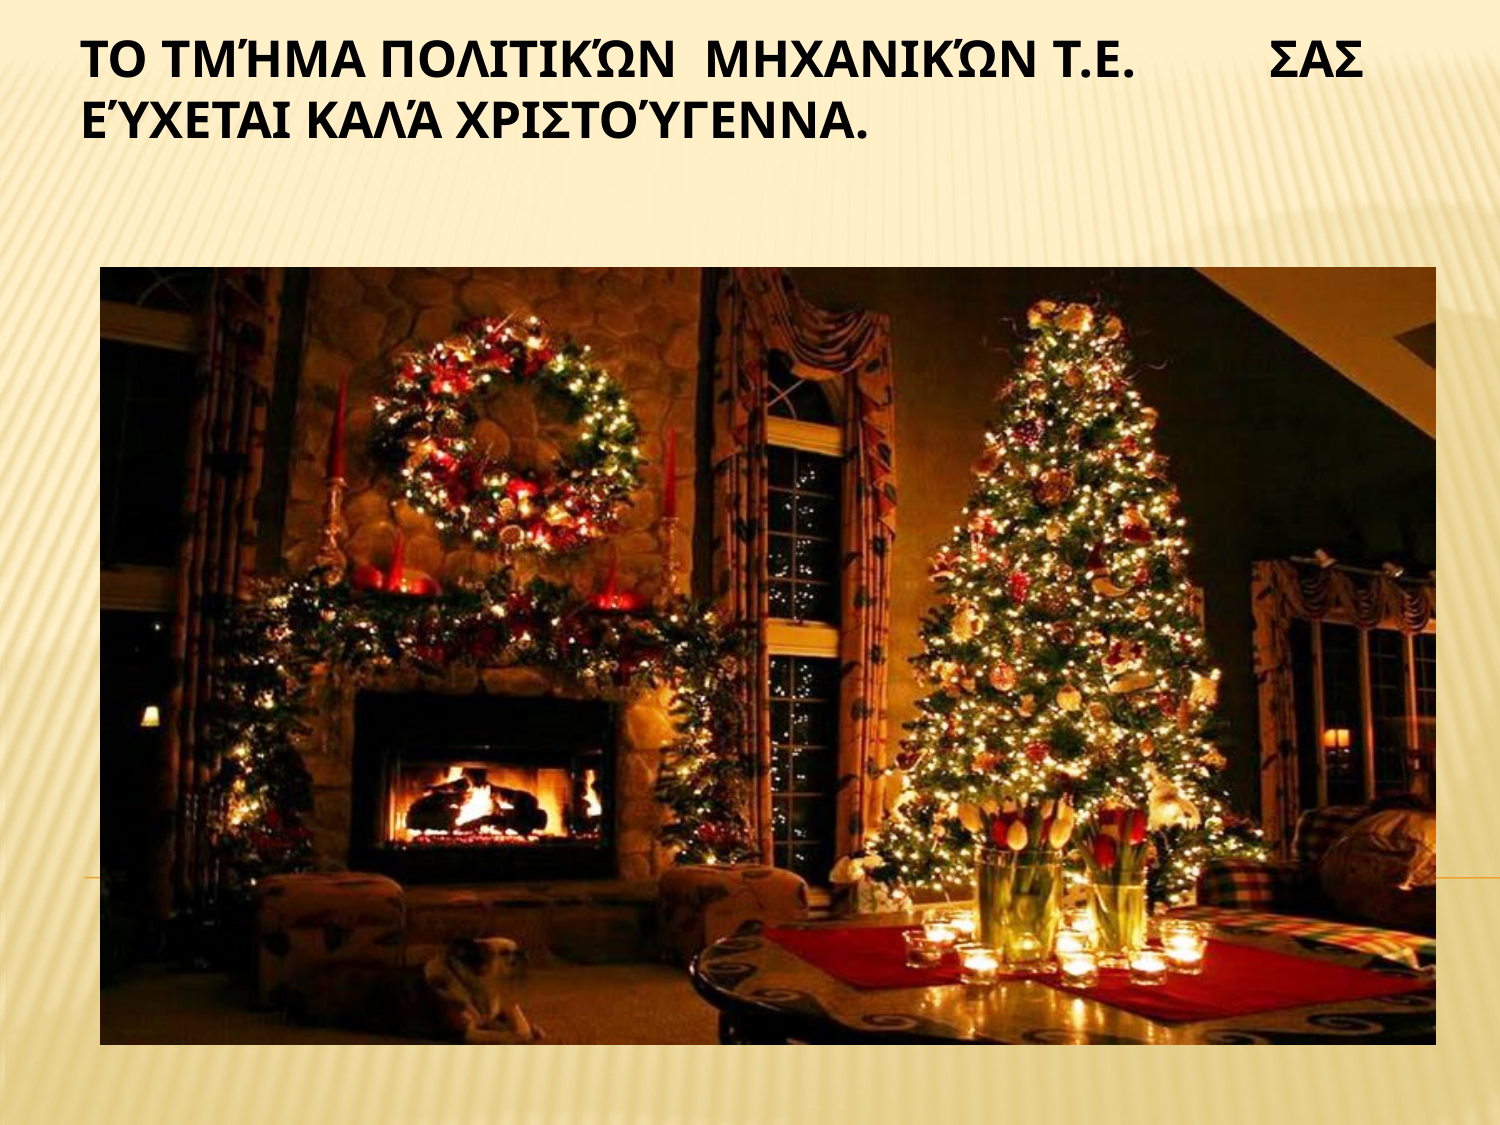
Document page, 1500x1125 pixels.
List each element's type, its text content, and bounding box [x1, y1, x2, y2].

title Το Τμήμα Πολιτικών Μηχανικών Τ.Ε. σαΣ εύχεται Καλά Χριστούγεννα. [64, 19, 1483, 232]
picture [100, 266, 1436, 1045]
